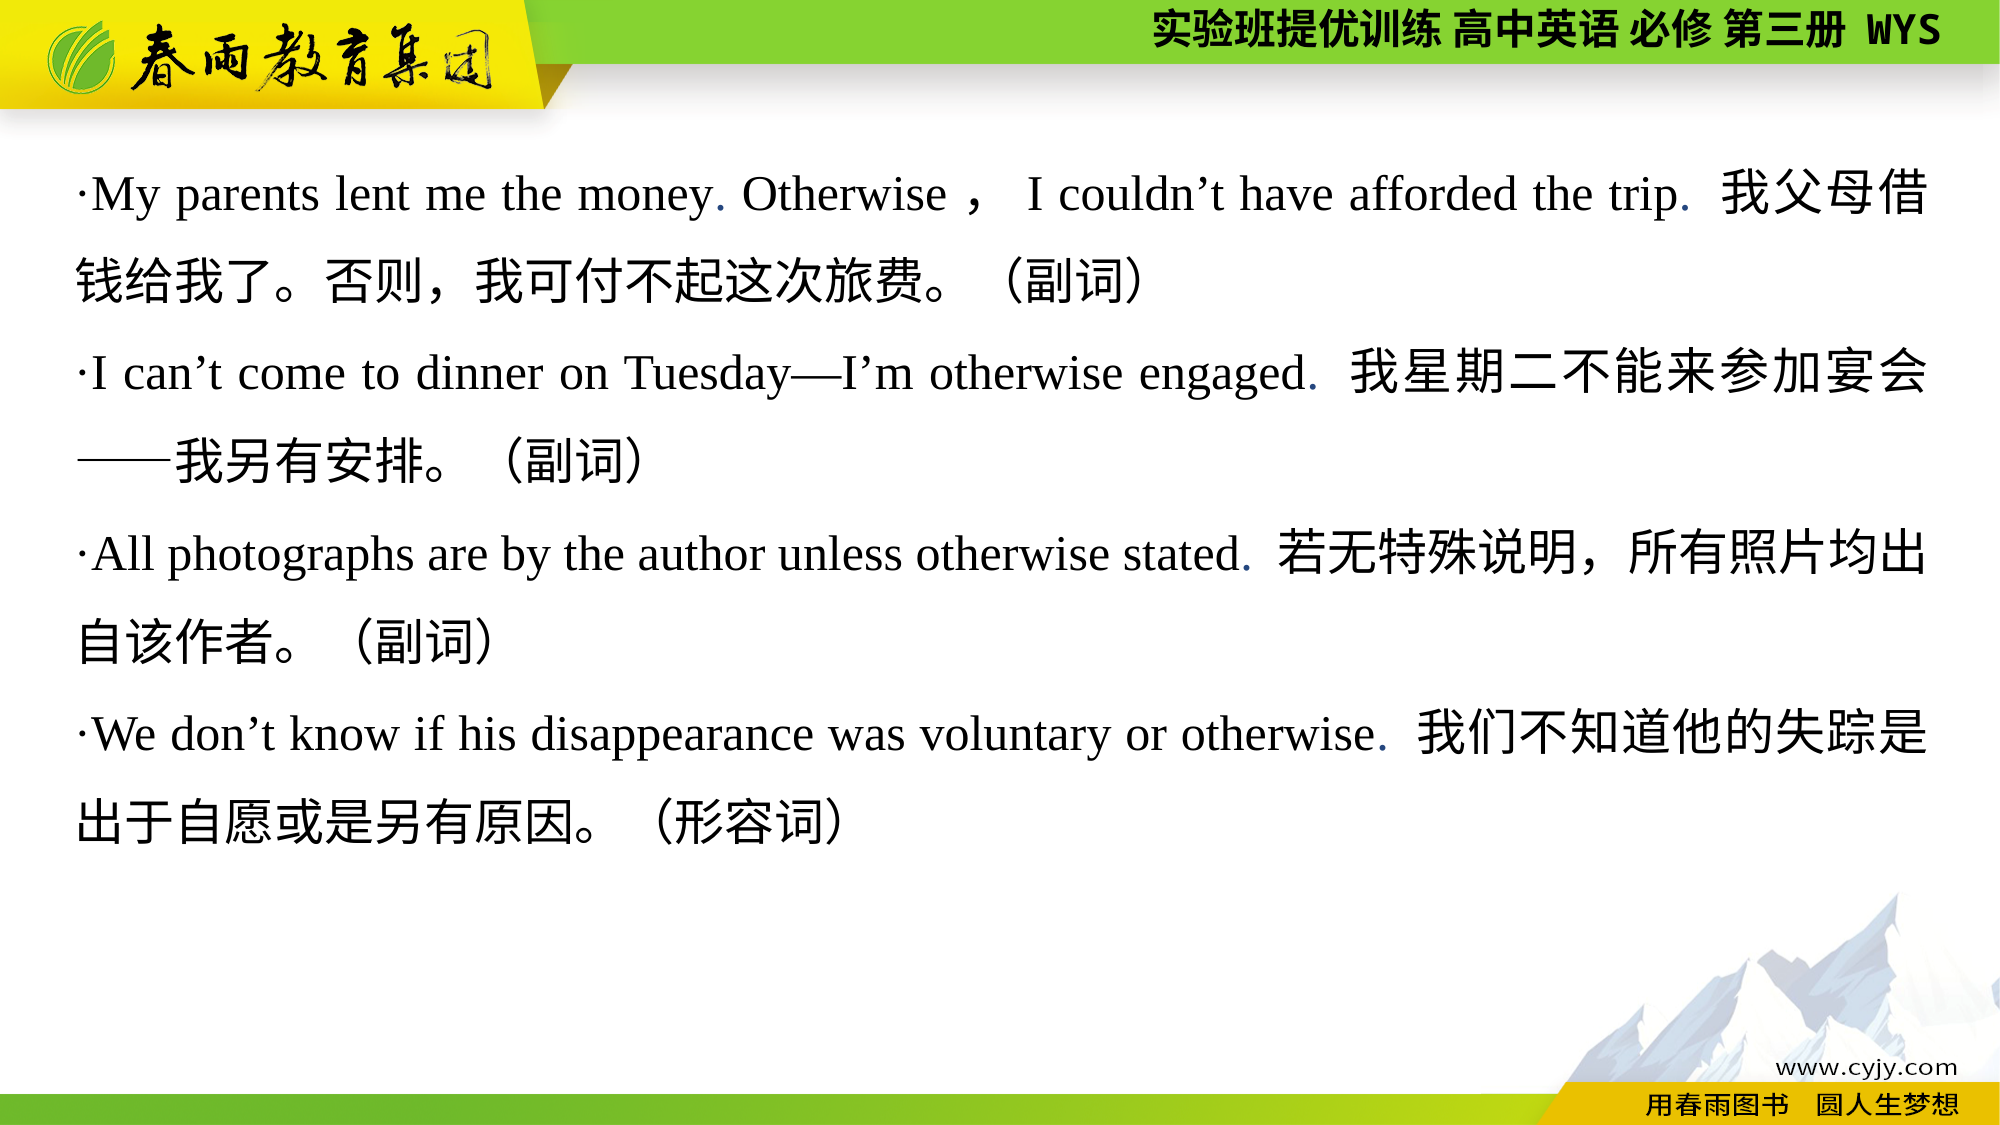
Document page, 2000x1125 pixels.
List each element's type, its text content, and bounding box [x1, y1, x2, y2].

list ·My parents lent me the money. Otherwise，I couldn’t have afforded the trip. 我父母借钱给我了。否则，我可付不起这次旅费。（副词） ·I can’t come to dinner on Tuesday—I’m otherwise engaged. 我星期二不能来参加宴会——我另有安排。（副词） ·All photographs are by the author unless otherwise stated. 若无特殊说明，所有照片均出自该作者。（副词） ·We don’t know if his disappearance was voluntary or otherwise. 我们不知道他的失踪是出于自愿或是另有原因。（形容词） [59, 122, 1944, 865]
picture [0, 0, 2000, 1125]
